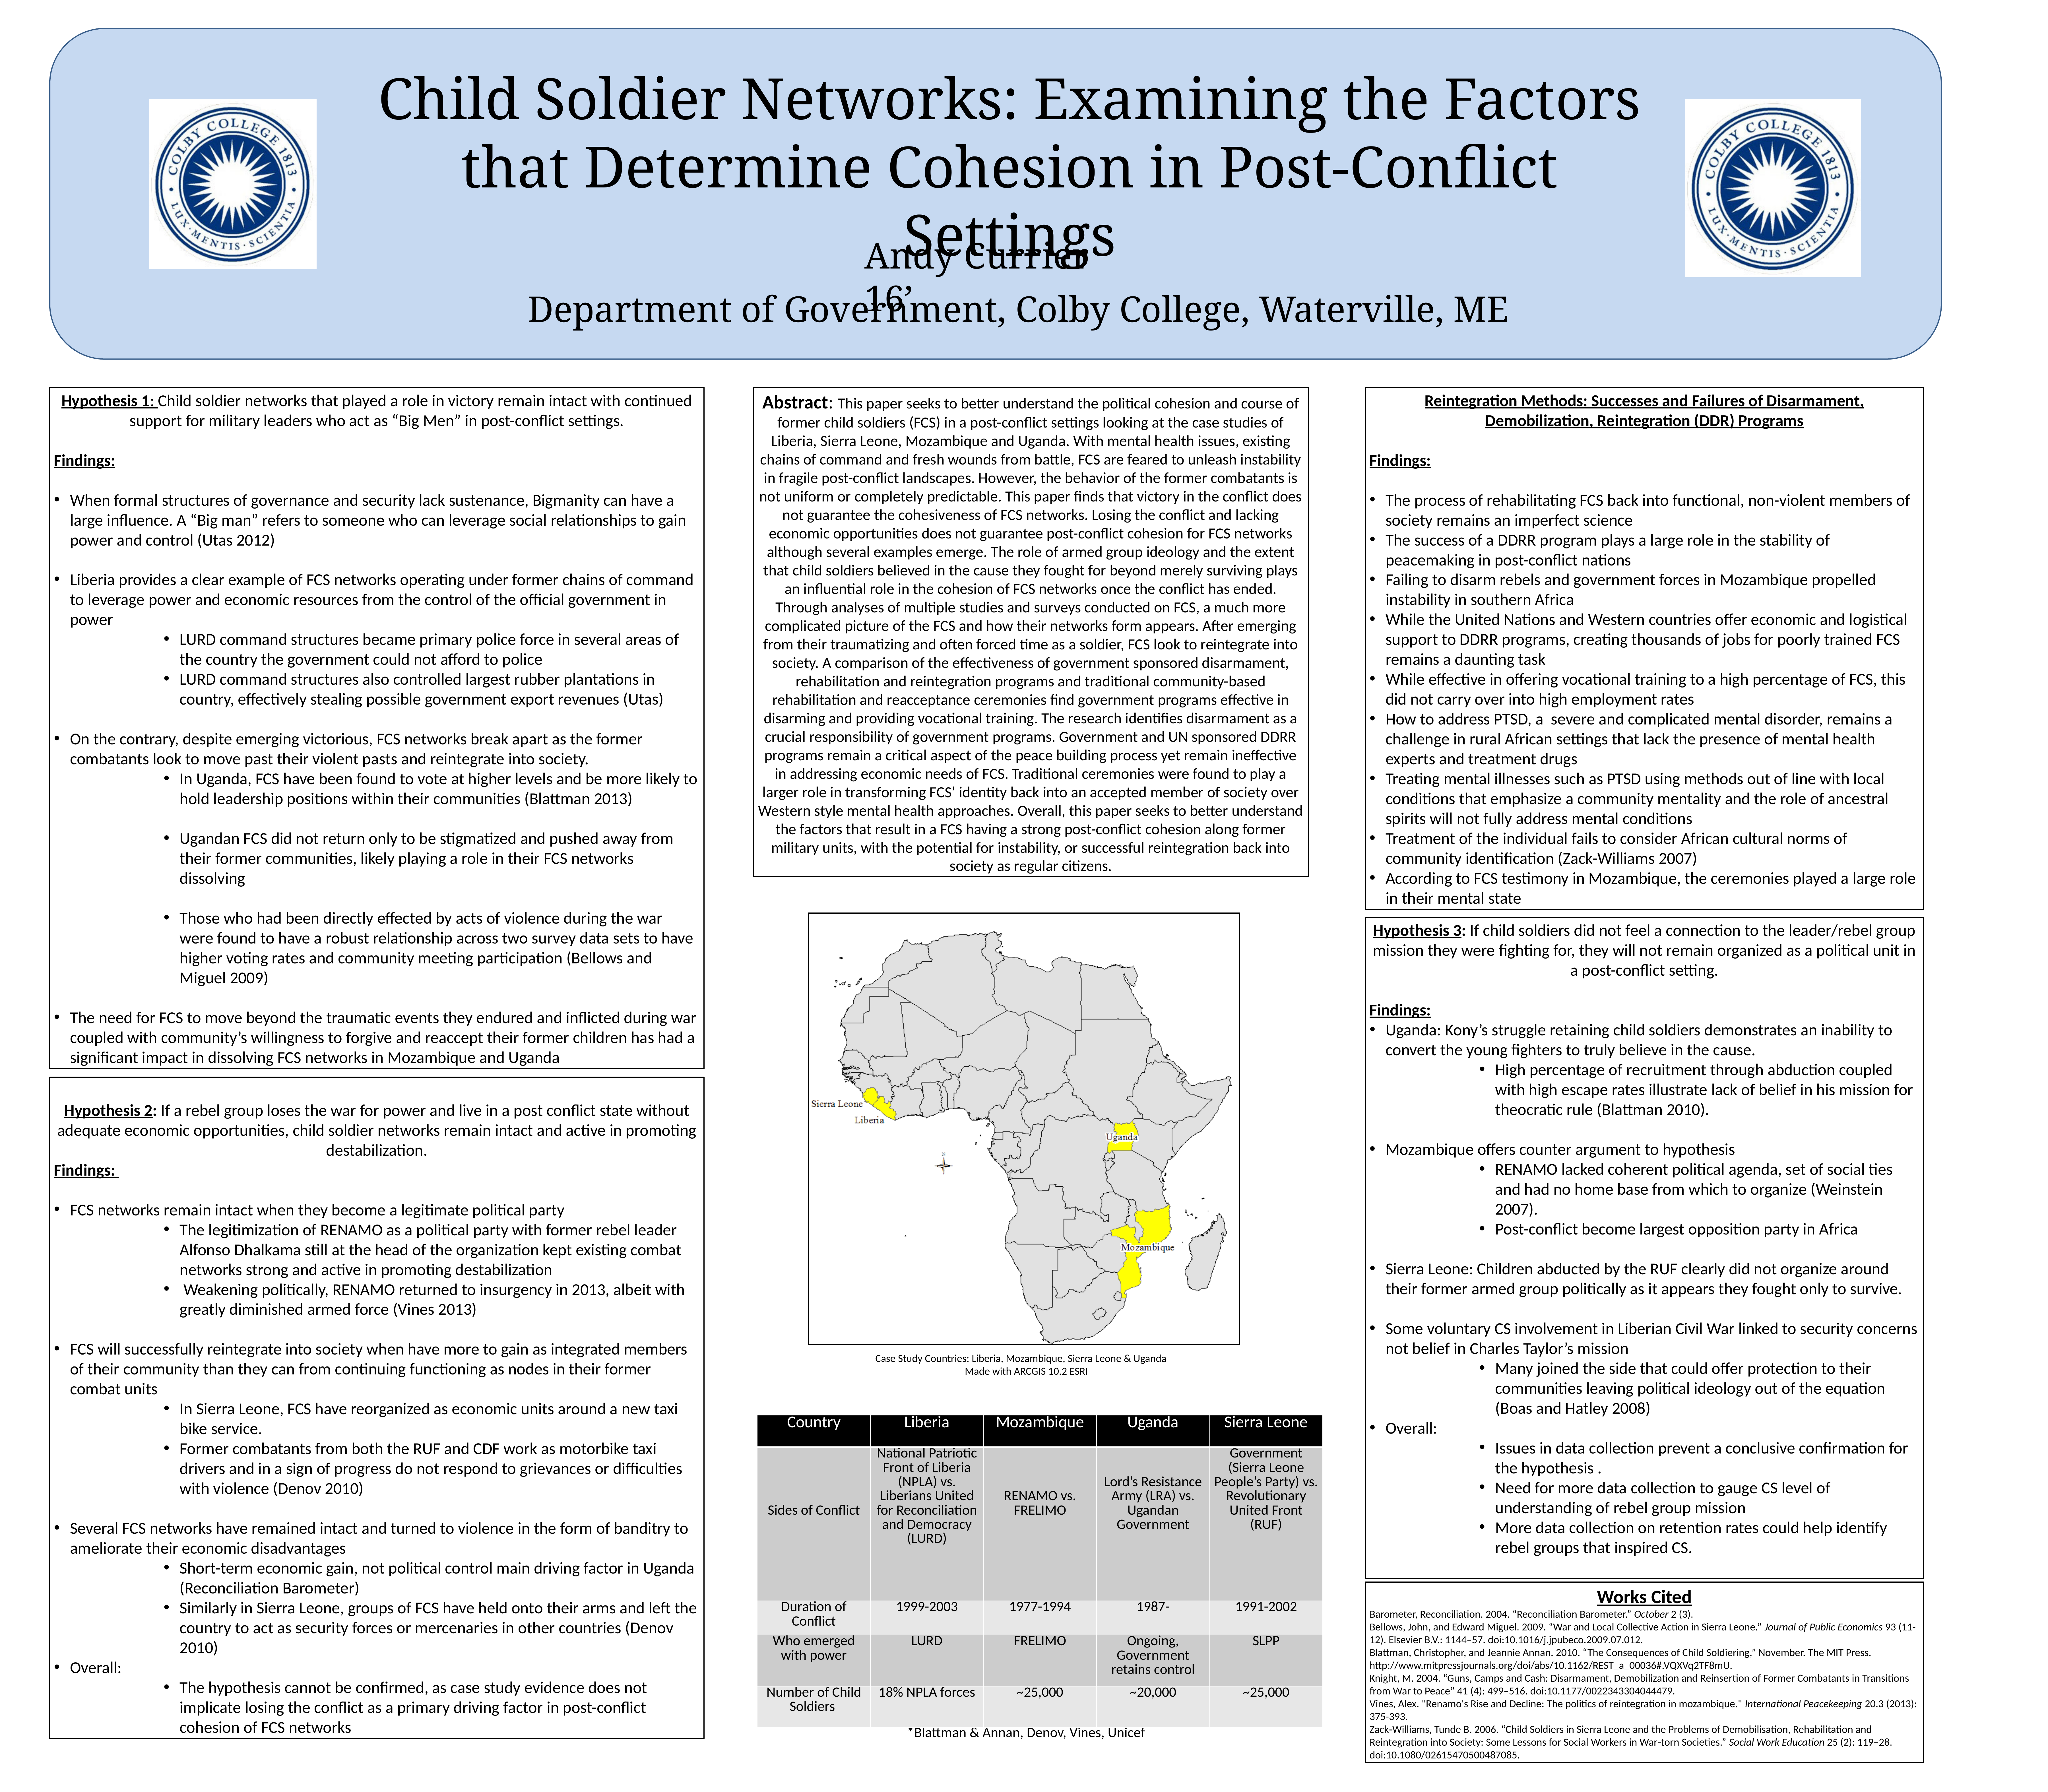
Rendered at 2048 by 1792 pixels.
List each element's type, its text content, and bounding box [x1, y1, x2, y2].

text_box Department of Government, Colby College, Waterville, ME [497, 284, 1540, 331]
table_cell LURD [871, 1635, 983, 1686]
table_cell Duration of Conflict [757, 1601, 870, 1635]
table_cell Ongoing, Government retains control [1097, 1635, 1209, 1686]
table_header Uganda [1097, 1415, 1209, 1446]
text_box *Blattman & Annan, Denov, Vines, Unicef [899, 1728, 1230, 1742]
table_cell Number of Child Soldiers [757, 1686, 870, 1727]
table_cell National Patriotic Front of Liberia (NPLA) vs. Liberians United for Reconciliation and Democracy (LURD) [871, 1448, 983, 1601]
text_box Andy Currier 16’ [860, 231, 1113, 321]
picture [809, 914, 1239, 1344]
table_cell FRELIMO [984, 1635, 1096, 1686]
table_header Sierra Leone [1210, 1415, 1322, 1446]
table_cell 18% NPLA forces [871, 1686, 983, 1727]
table_cell Lord’s Resistance Army (LRA) vs. Ugandan Government [1097, 1448, 1209, 1601]
table_cell ~25,000 [984, 1686, 1096, 1727]
table_cell 1999-2003 [871, 1601, 983, 1635]
table_cell Government (Sierra Leone People’s Party) vs. Revolutionary United Front (RUF) [1210, 1448, 1322, 1601]
picture [1685, 99, 1861, 278]
table_cell Who emerged with power [757, 1635, 870, 1686]
table_cell 1987- [1097, 1601, 1209, 1635]
table_cell 1977-1994 [984, 1601, 1096, 1635]
text_box Conflict Overview [864, 1411, 1223, 1415]
table_cell 1991-2002 [1210, 1601, 1322, 1635]
table_cell ~20,000 [1097, 1686, 1209, 1727]
text_box Hypothesis 3: If child soldiers did not feel a connection to the leader/rebel group mission they were fighting for, they will not remain organized as a political unit in a post-conflict setting. Findings: Uganda: Kony’s struggle retaining child soldiers demonstrates an inability to convert the young fighters to truly believe in the cause. High percentage of recruitment through abduction coupled with high escape rates illustrate lack of belief in his mission for theocratic rule (Blattman 2010). Mozambique offers counter argument to hypothesis RENAMO lacked coherent political agenda, set of social ties and had no home base from which to organize (Weinstein 2007). Post-conflict become largest opposition party in Africa Sierra Leone: Children abducted by the RUF clearly did not organize around their former armed group politically as it appears they fought only to survive. Some voluntary CS involvement in Liberian Civil War linked to security concerns not belief in Charles Taylor’s mission Many joined the side that could offer protection to their communities leaving political ideology out of the equation (Boas and Hatley 2008) Overall: Issues in data collection prevent a conclusive confirmation for the hypothesis . Need for more data collection to gauge CS level of understanding of rebel group mission More data collection on retention rates could help identify rebel groups that inspired CS. [1365, 917, 1924, 1579]
table_header Country [757, 1415, 870, 1446]
text_box Hypothesis 2: If a rebel group loses the war for power and live in a post conflict state without adequate economic opportunities, child soldier networks remain intact and active in promoting destabilization. Findings: FCS networks remain intact when they become a legitimate political party The legitimization of RENAMO as a political party with former rebel leader Alfonso Dhalkama still at the head of the organization kept existing combat networks strong and active in promoting destabilization Weakening politically, RENAMO returned to insurgency in 2013, albeit with greatly diminished armed force (Vines 2013) FCS will successfully reintegrate into society when have more to gain as integrated members of their community than they can from continuing functioning as nodes in their former combat units In Sierra Leone, FCS have reorganized as economic units around a new taxi bike service. Former combatants from both the RUF and CDF work as motorbike taxi drivers and in a sign of progress do not respond to grievances or difficulties with violence (Denov 2010) Several FCS networks have remained intact and turned to violence in the form of banditry to ameliorate their economic disadvantages Short-term economic gain, not political control main driving factor in Uganda (Reconciliation Barometer) Similarly in Sierra Leone, groups of FCS have held onto their arms and left the country to act as security forces or mercenaries in other countries (Denov 2010) Overall: The hypothesis cannot be confirmed, as case study evidence does not implicate losing the conflict as a primary driving factor in post-conflict cohesion of FCS networks [49, 1077, 705, 1739]
text_box Reintegration Methods: Successes and Failures of Disarmament, Demobilization, Reintegration (DDR) Programs Findings: The process of rehabilitating FCS back into functional, non-violent members of society remains an imperfect science The success of a DDRR program plays a large role in the stability of peacemaking in post-conflict nations Failing to disarm rebels and government forces in Mozambique propelled instability in southern Africa While the United Nations and Western countries offer economic and logistical support to DDRR programs, creating thousands of jobs for poorly trained FCS remains a daunting task While effective in offering vocational training to a high percentage of FCS, this did not carry over into high employment rates How to address PTSD, a severe and complicated mental disorder, remains a challenge in rural African settings that lack the presence of mental health experts and treatment drugs Treating mental illnesses such as PTSD using methods out of line with local conditions that emphasize a community mentality and the role of ancestral spirits will not fully address mental conditions Treatment of the individual fails to consider African cultural norms of community identification (Zack-Williams 2007) According to FCS testimony in Mozambique, the ceremonies played a large role in their mental state [1365, 387, 1924, 910]
text_box Hypothesis 1: Child soldier networks that played a role in victory remain intact with continued support for military leaders who act as “Big Men” in post-conflict settings. Findings: When formal structures of governance and security lack sustenance, Bigmanity can have a large influence. A “Big man” refers to someone who can leverage social relationships to gain power and control (Utas 2012) Liberia provides a clear example of FCS networks operating under former chains of command to leverage power and economic resources from the control of the official government in power LURD command structures became primary police force in several areas of the country the government could not afford to police LURD command structures also controlled largest rubber plantations in country, effectively stealing possible government export revenues (Utas) On the contrary, despite emerging victorious, FCS networks break apart as the former combatants look to move past their violent pasts and reintegrate into society. In Uganda, FCS have been found to vote at higher levels and be more likely to hold leadership positions within their communities (Blattman 2013) Ugandan FCS did not return only to be stigmatized and pushed away from their former communities, likely playing a role in their FCS networks dissolving Those who had been directly effected by acts of violence during the war were found to have a robust relationship across two survey data sets to have higher voting rates and community meeting participation (Bellows and Miguel 2009) The need for FCS to move beyond the traumatic events they endured and inflicted during war coupled with community’s willingness to forgive and reaccept their former children has had a significant impact in dissolving FCS networks in Mozambique and Uganda [49, 387, 705, 1069]
table_cell ~25,000 [1210, 1686, 1322, 1727]
picture [149, 99, 317, 269]
table_header Liberia [871, 1415, 983, 1446]
table_cell RENAMO vs. FRELIMO [984, 1448, 1096, 1601]
text_box Works Cited Barometer, Reconciliation. 2004. “Reconciliation Barometer.” October 2 (3). Bellows, John, and Edward Miguel. 2009. “War and Local Collective Action in Sierra Leone.” Journal of Public Economics 93 (11-12). Elsevier B.V.: 1144–57. doi:10.1016/j.jpubeco.2009.07.012. Blattman, Christopher, and Jeannie Annan. 2010. “The Consequences of Child Soldiering,” November. The MIT Press. http://www.mitpressjournals.org/doi/abs/10.1162/REST_a_00036#.VQXVq2TF8mU. Knight, M. 2004. “Guns, Camps and Cash: Disarmament, Demobilization and Reinsertion of Former Combatants in Transitions from War to Peace” 41 (4): 499–516. doi:10.1177/0022343304044479. Vines, Alex. "Renamo's Rise and Decline: The politics of reintegration in mozambique." International Peacekeeping 20.3 (2013): 375-393. Zack‐Williams, Tunde B. 2006. “Child Soldiers in Sierra Leone and the Problems of Demobilisation, Rehabilitation and Reintegration into Society: Some Lessons for Social Workers in War‐torn Societies.” Social Work Education 25 (2): 119–28. doi:10.1080/02615470500487085. [1365, 1582, 1924, 1763]
text_box Abstract: This paper seeks to better understand the political cohesion and course of former child soldiers (FCS) in a post-conflict settings looking at the case studies of Liberia, Sierra Leone, Mozambique and Uganda. With mental health issues, existing chains of command and fresh wounds from battle, FCS are feared to unleash instability in fragile post-conflict landscapes. However, the behavior of the former combatants is not uniform or completely predictable. This paper finds that victory in the conflict does not guarantee the cohesiveness of FCS networks. Losing the conflict and lacking economic opportunities does not guarantee post-conflict cohesion for FCS networks although several examples emerge. The role of armed group ideology and the extent that child soldiers believed in the cause they fought for beyond merely surviving plays an influential role in the cohesion of FCS networks once the conflict has ended. Through analyses of multiple studies and surveys conducted on FCS, a much more complicated picture of the FCS and how their networks form appears. After emerging from their traumatizing and often forced time as a soldier, FCS look to reintegrate into society. A comparison of the effectiveness of government sponsored disarmament, rehabilitation and reintegration programs and traditional community-based rehabilitation and reacceptance ceremonies find government programs effective in disarming and providing vocational training. The research identifies disarmament as a crucial responsibility of government programs. Government and UN sponsored DDRR programs remain a critical aspect of the peace building process yet remain ineffective in addressing economic needs of FCS. Traditional ceremonies were found to play a larger role in transforming FCS’ identity back into an accepted member of society over Western style mental health approaches. Overall, this paper seeks to better understand the factors that result in a FCS having a strong post-conflict cohesion along former military units, with the potential for instability, or successful reintegration back into society as regular citizens. [753, 387, 1309, 877]
text_box Child Soldier Networks: Examining the Factors that Determine Cohesion in Post-Conflict Settings [366, 60, 1653, 270]
table_cell SLPP [1210, 1635, 1322, 1686]
table_header Mozambique [984, 1415, 1096, 1446]
text_box [49, 28, 1942, 360]
text_box Case Study Countries: Liberia, Mozambique, Sierra Leone & Uganda Made with ARCGIS 10.2 ESRI [870, 1349, 1177, 1380]
table_cell Sides of Conflict [757, 1448, 870, 1601]
text_box [1372, 384, 1995, 457]
